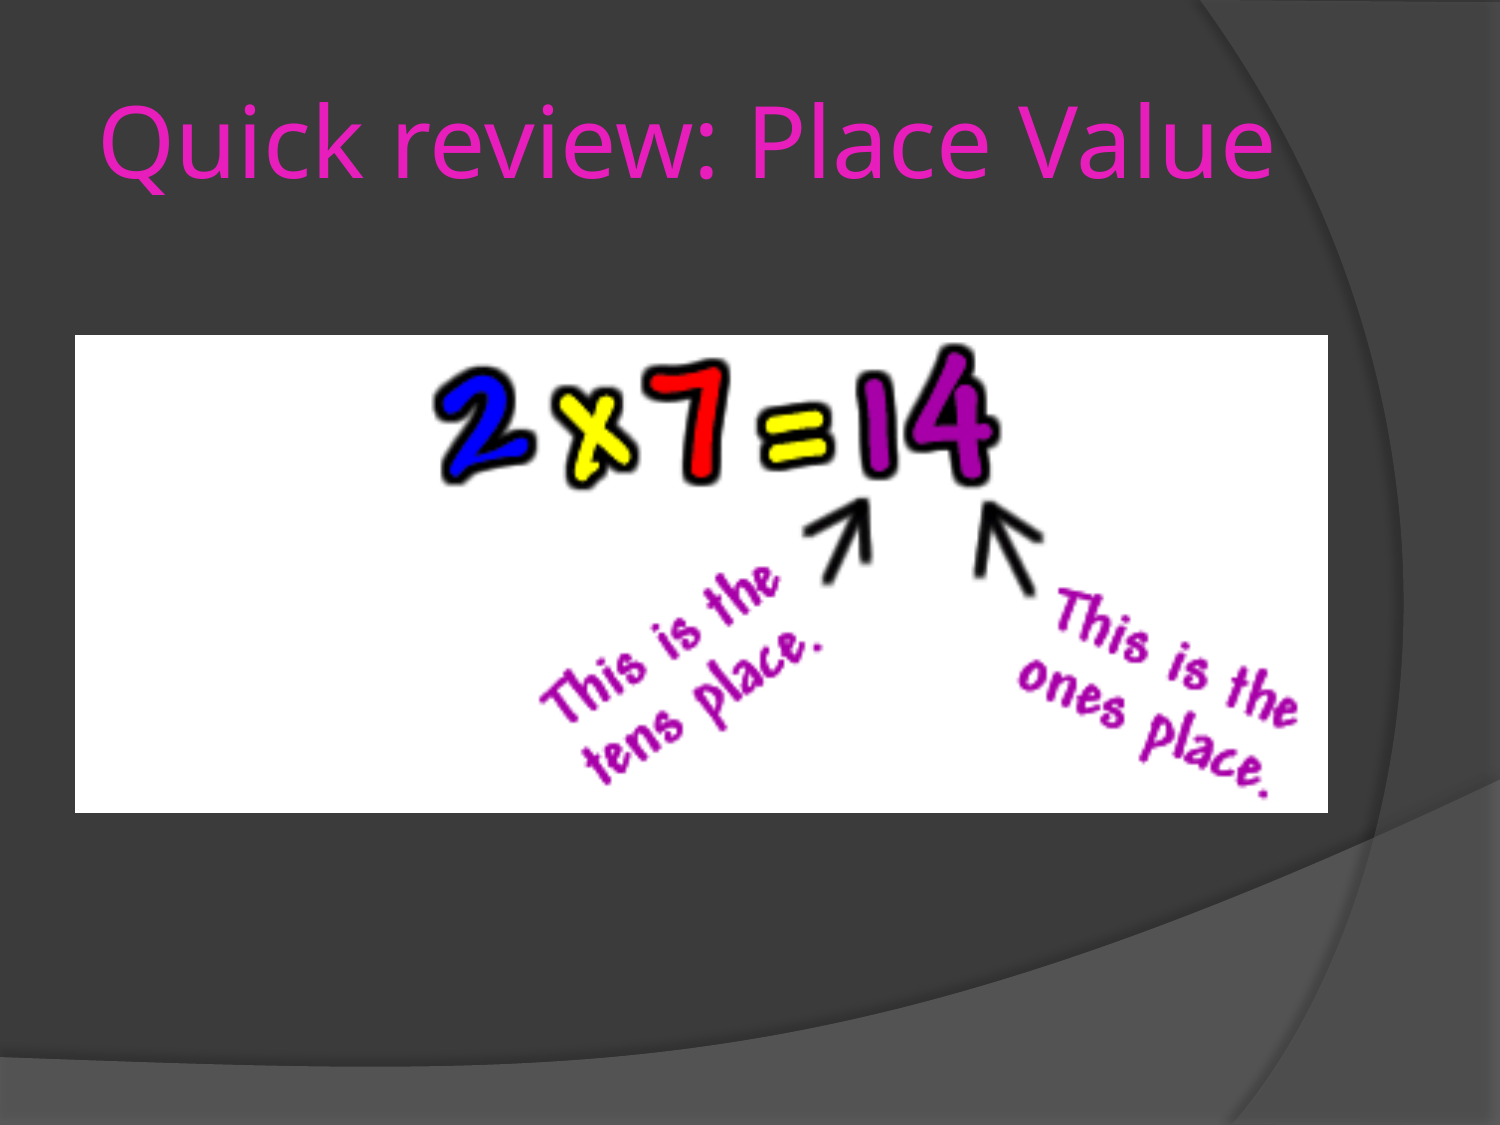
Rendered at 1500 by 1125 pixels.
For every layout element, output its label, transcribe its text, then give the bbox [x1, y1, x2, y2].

title Quick review: Place Value [75, 45, 1301, 233]
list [74, 335, 1328, 813]
